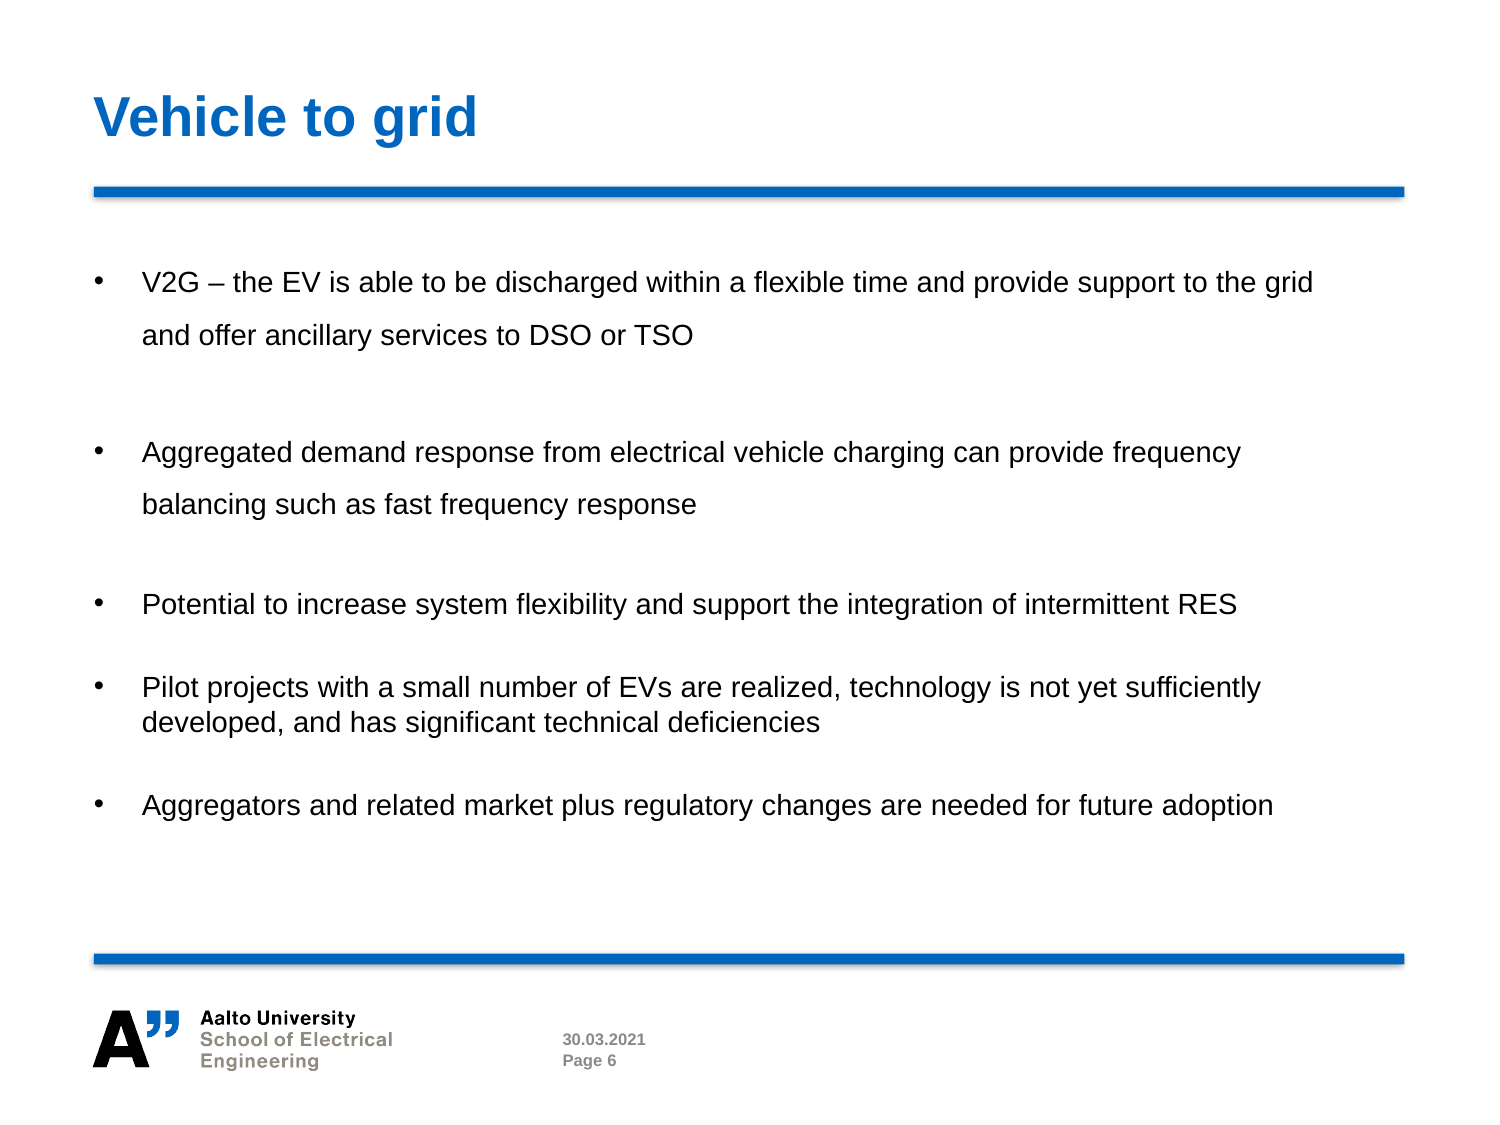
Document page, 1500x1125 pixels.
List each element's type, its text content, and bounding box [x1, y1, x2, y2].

list V2G – the EV is able to be discharged within a flexible time and provide support to the grid and offer ancillary services to DSO or TSO Aggregated demand response from electrical vehicle charging can provide frequency balancing such as fast frequency response Potential to increase system flexibility and support the integration of intermittent RES Pilot projects with a small number of EVs are realized, technology is not yet sufficiently developed, and has significant technical deficiencies Aggregators and related market plus regulatory changes are needed for future adoption [93, 245, 1369, 925]
picture [35, 953, 449, 1125]
slide_number Page 6 [562, 1050, 816, 1071]
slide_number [562, 1029, 816, 1050]
title Vehicle to grid [93, 80, 1369, 228]
